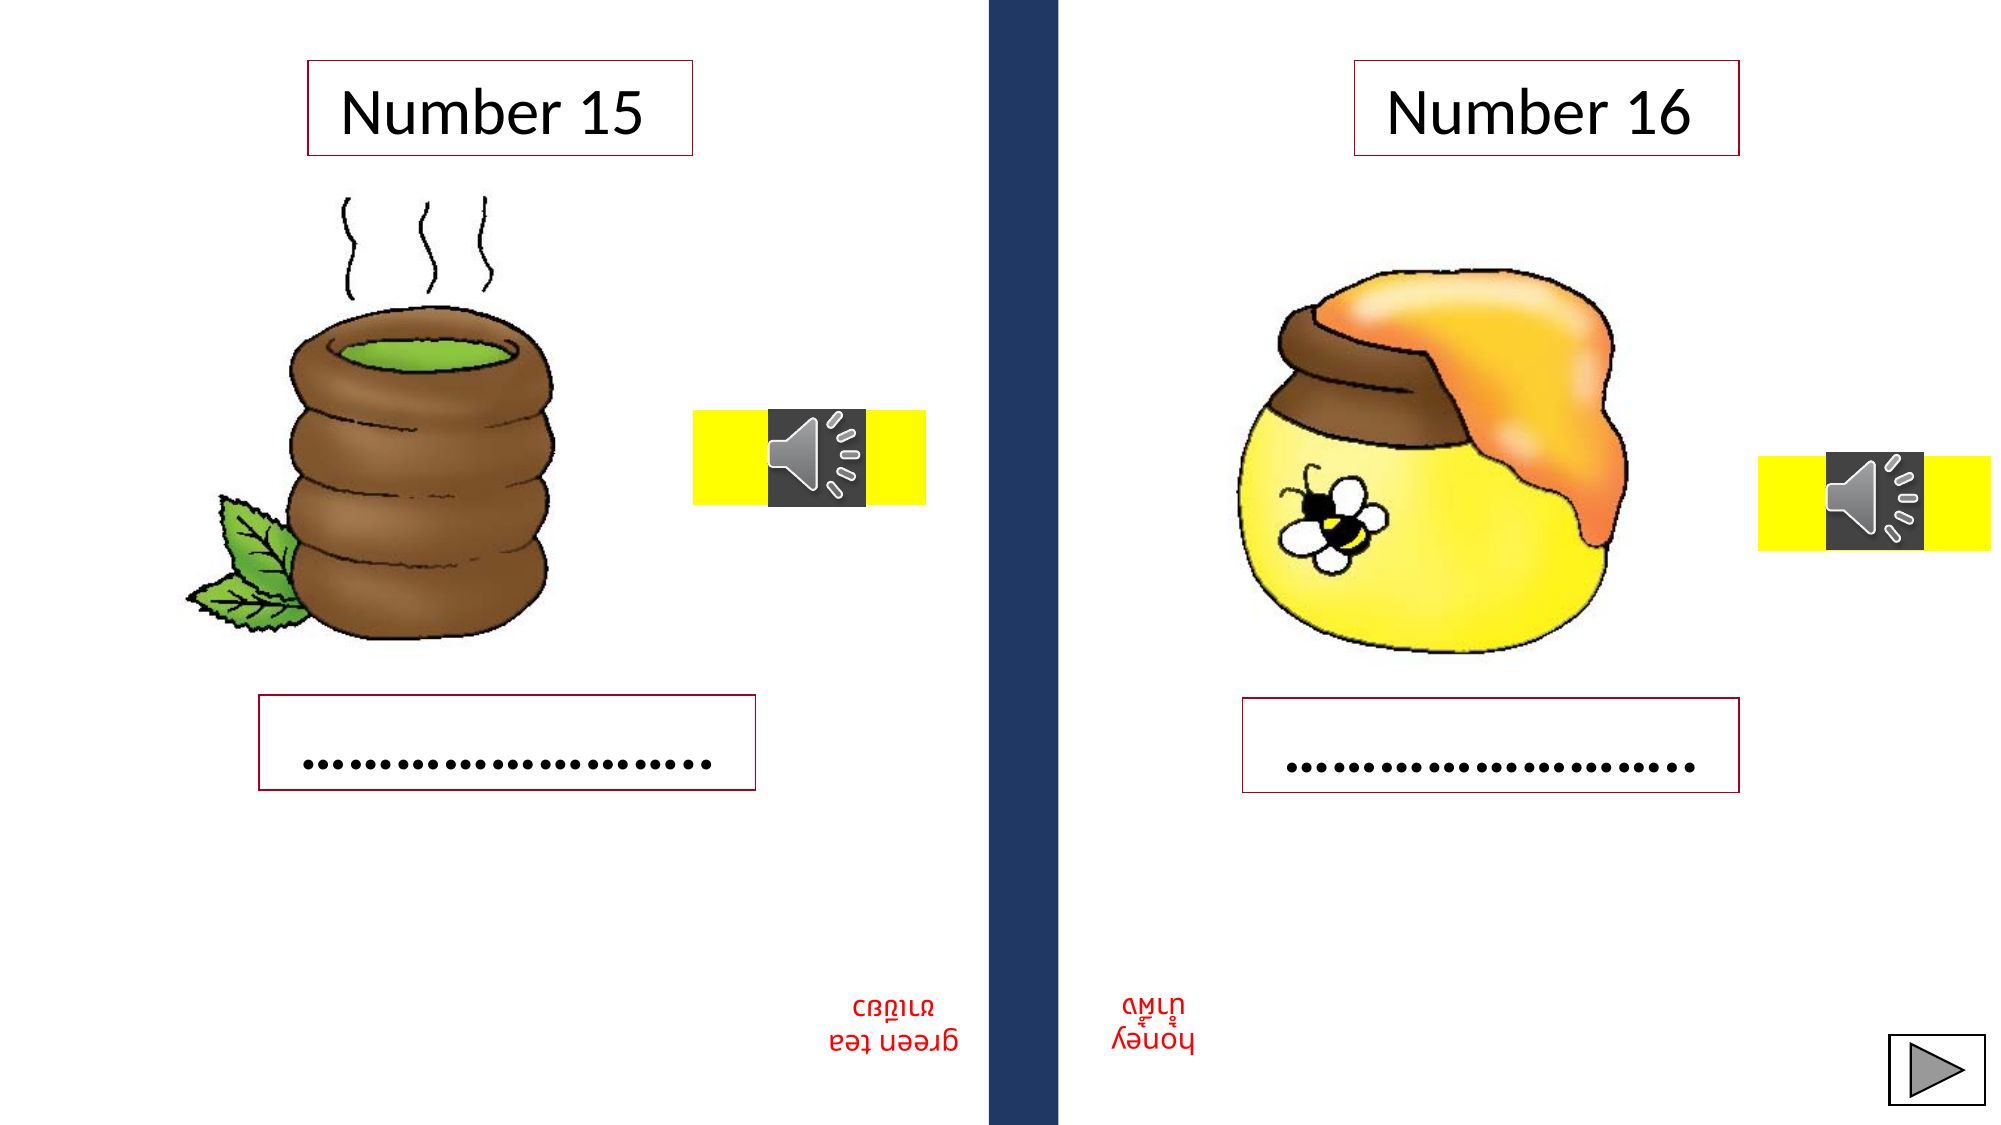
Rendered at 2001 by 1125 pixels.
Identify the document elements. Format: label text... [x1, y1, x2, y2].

picture [766, 407, 867, 508]
picture [1824, 451, 1925, 552]
table_header [693, 410, 766, 505]
table_header [1925, 456, 1991, 551]
text_box Number 16 [1354, 60, 1739, 156]
picture [157, 178, 592, 664]
text_box [1888, 1034, 1986, 1106]
picture [1180, 236, 1663, 693]
text_box green tea ชาเขียว [809, 987, 978, 1073]
text_box …………………….. [1242, 697, 1739, 793]
text_box honey น้ำผึ้ง [1095, 985, 1212, 1071]
text_box [988, 0, 1059, 1125]
table_header [1758, 456, 1824, 551]
text_box …………………….. [259, 695, 756, 790]
table_header [867, 410, 926, 505]
text_box Number 15 [308, 60, 693, 156]
